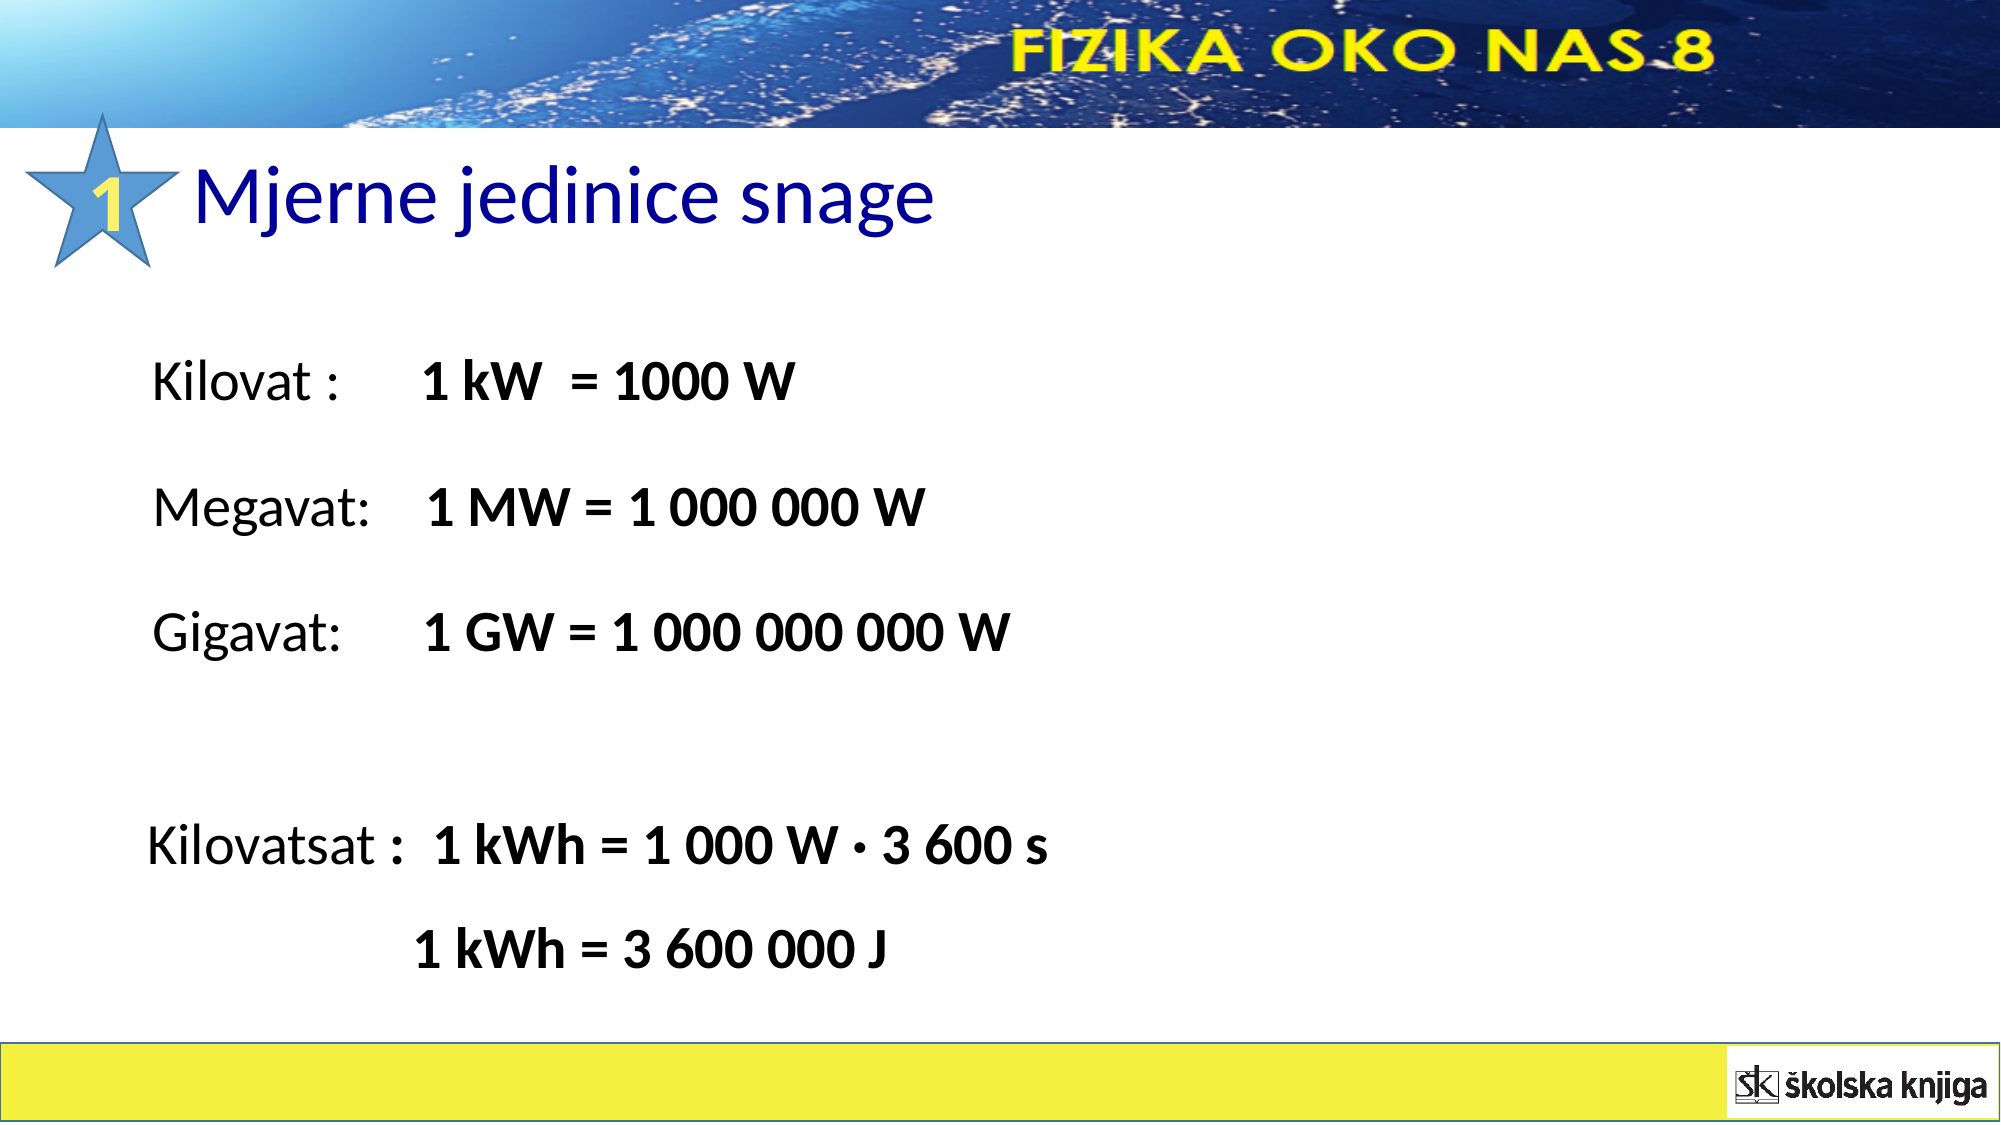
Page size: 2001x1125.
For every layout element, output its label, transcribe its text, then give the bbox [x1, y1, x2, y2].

picture [0, 0, 2000, 128]
picture [1727, 1046, 1998, 1118]
text_box 1 [24, 111, 181, 269]
list Kilovat : 1 kW = 1000 W Megavat: 1 MW = 1 000 000 W Gigavat: 1 GW = 1 000 000 000 W [137, 299, 1039, 763]
title Mjerne jedinice snage [177, 115, 1810, 278]
text_box Kilovatsat : 1 kWh = 1 000 W · 3 600 s 1 kWh = 3 600 000 J [132, 763, 1112, 988]
